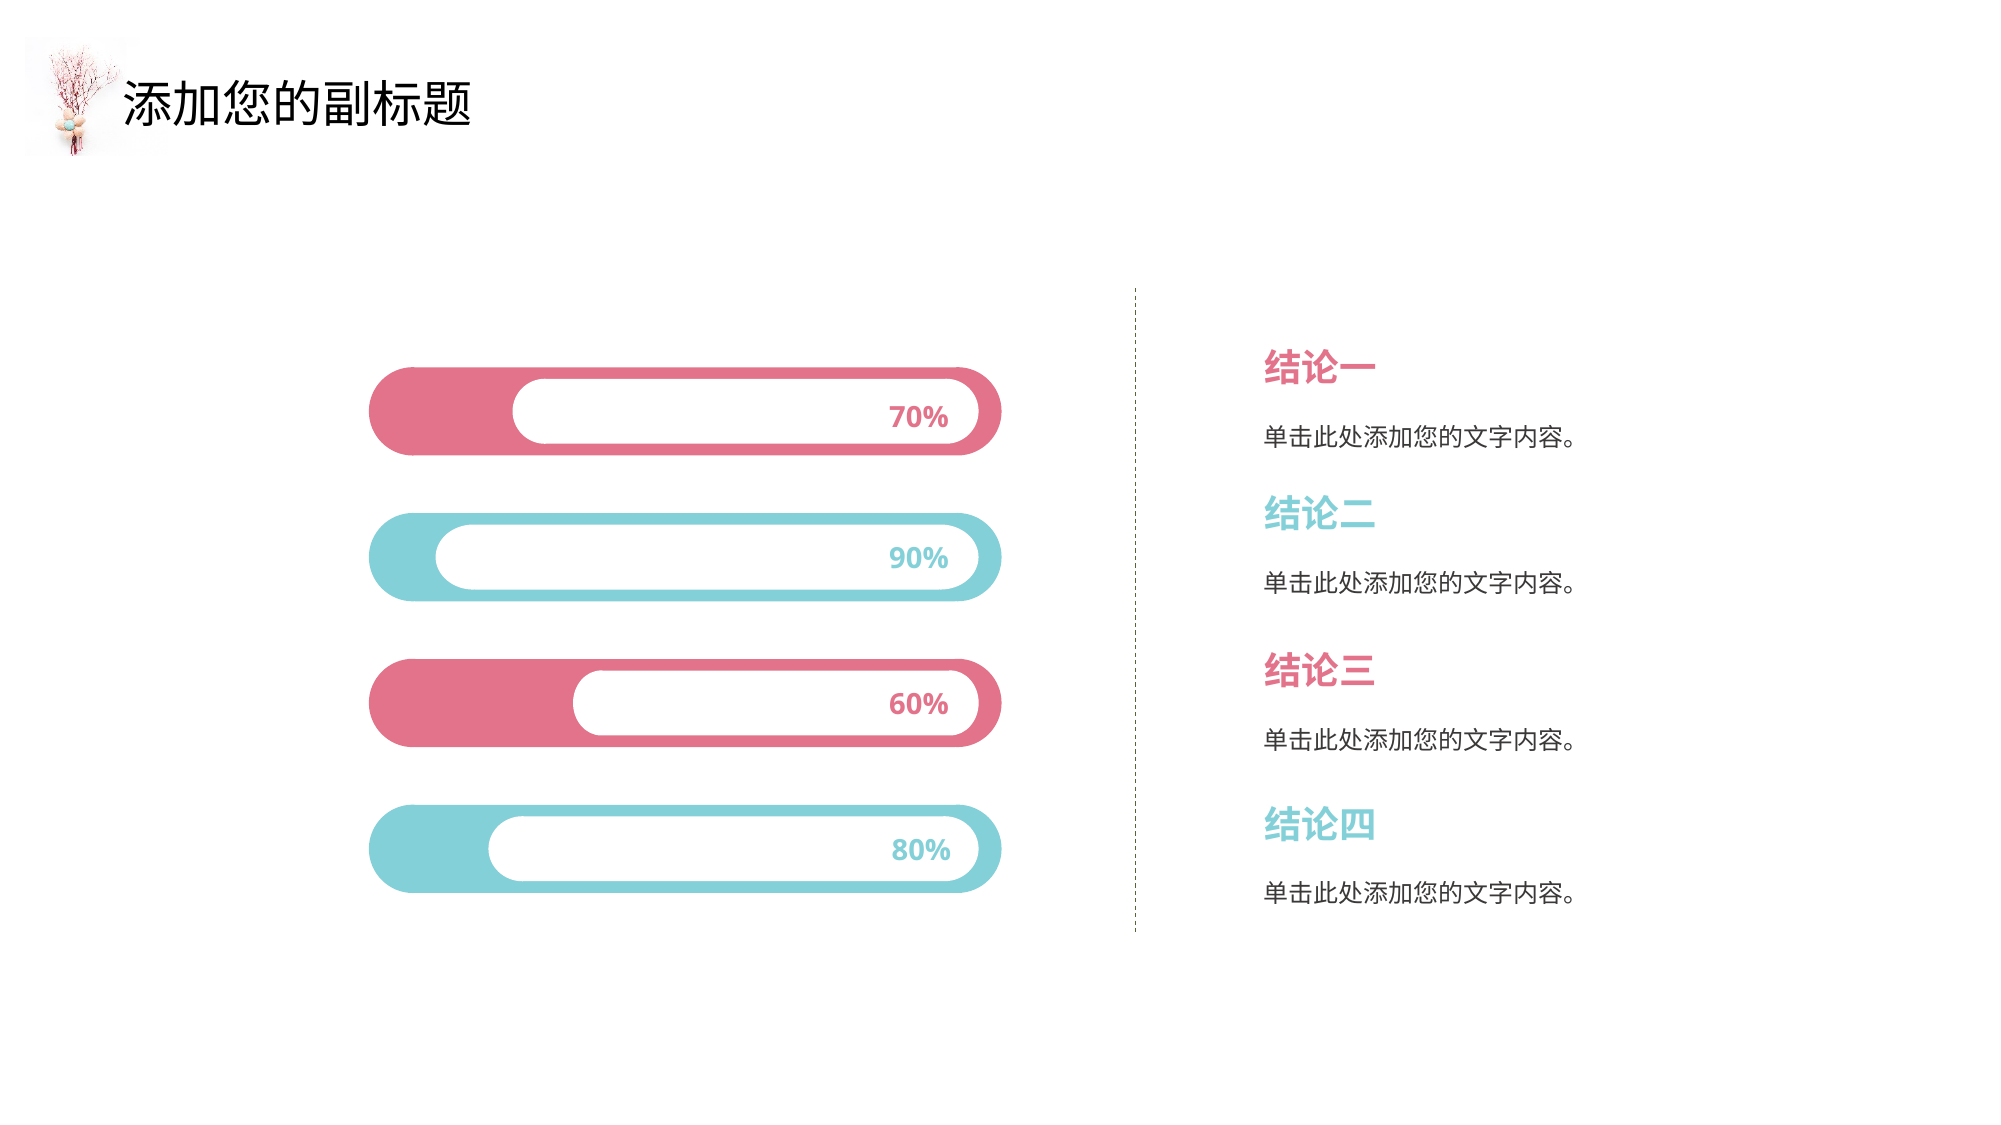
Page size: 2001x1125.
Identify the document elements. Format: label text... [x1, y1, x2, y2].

text_box [434, 523, 980, 591]
text_box 80% [876, 823, 967, 874]
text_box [24, 37, 547, 156]
text_box 结论二 [1249, 482, 1392, 543]
text_box 90% [874, 531, 964, 582]
text_box [571, 669, 980, 737]
text_box 单击此处添加您的文字内容。 [1248, 702, 1770, 762]
text_box 60% [874, 677, 964, 728]
text_box [367, 803, 1003, 895]
text_box 单击此处添加您的文字内容。 [1248, 544, 1770, 605]
text_box 单击此处添加您的文字内容。 [1248, 398, 1770, 459]
text_box [367, 657, 1003, 749]
text_box 70% [874, 391, 964, 441]
text_box [487, 815, 980, 883]
text_box 单击此处添加您的文字内容。 [1248, 855, 1770, 916]
text_box [367, 366, 1003, 457]
text_box 结论三 [1249, 640, 1392, 700]
text_box [511, 377, 980, 445]
text_box 结论一 [1249, 336, 1392, 397]
text_box 结论四 [1249, 793, 1392, 853]
text_box [367, 511, 1003, 603]
